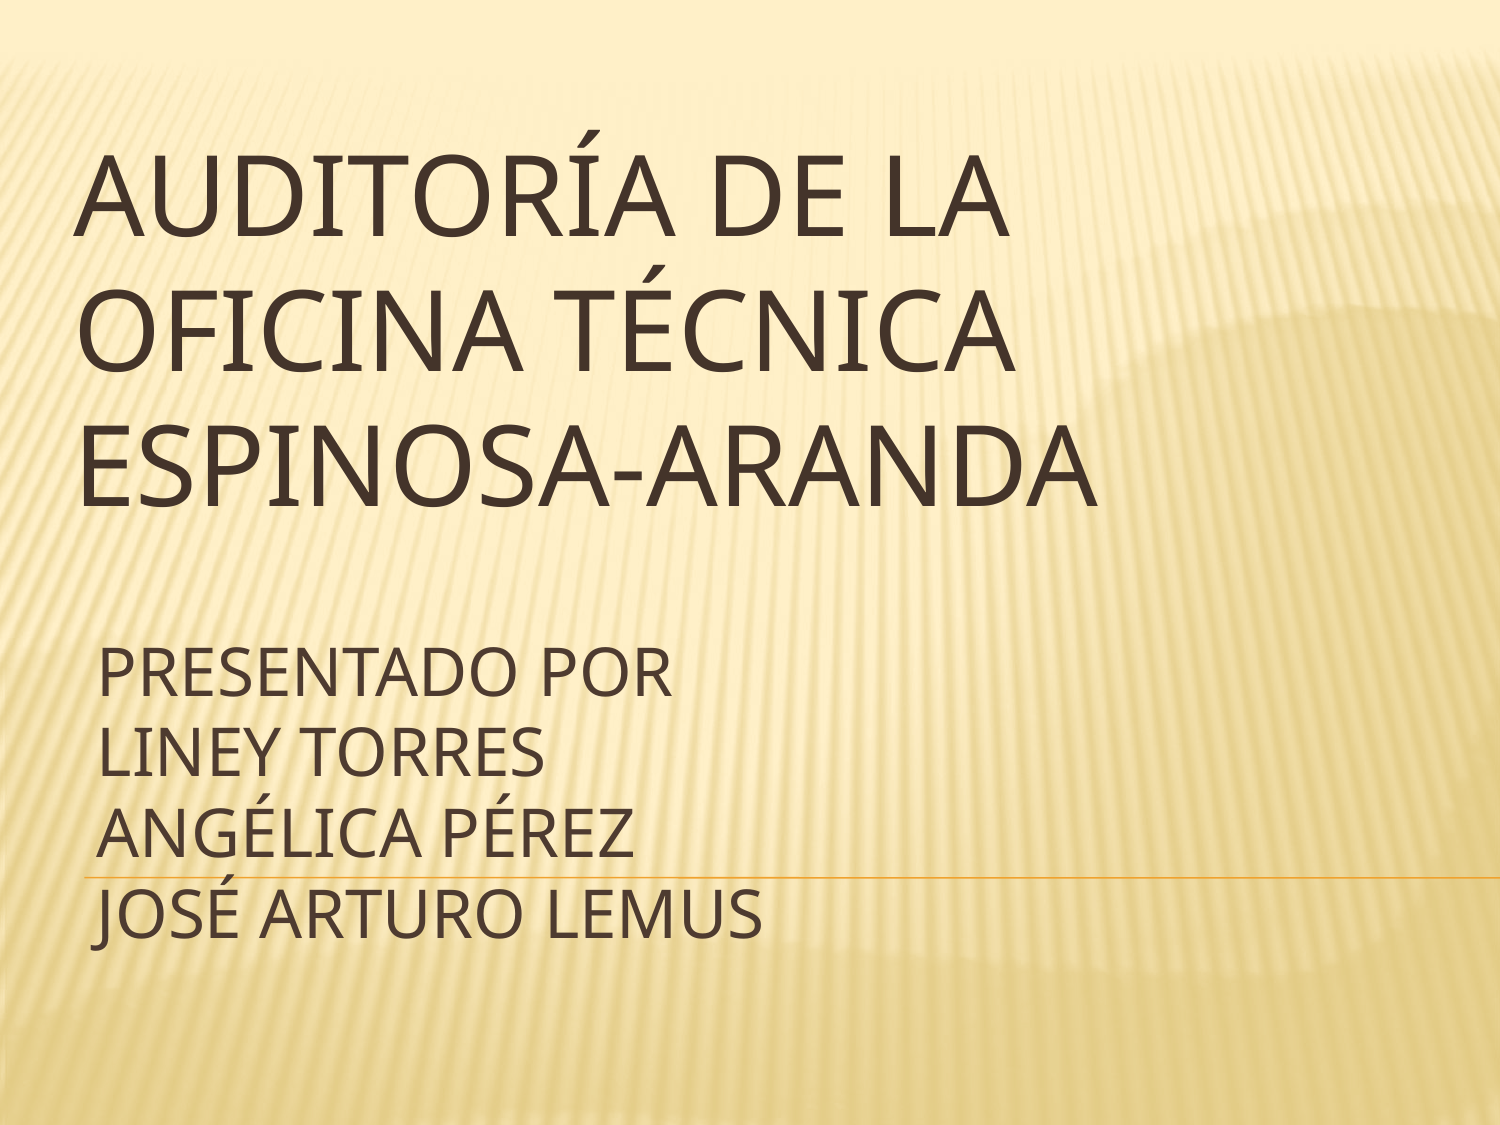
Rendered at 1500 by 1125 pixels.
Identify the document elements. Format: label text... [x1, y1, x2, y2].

subtitle AUDITORÍA DE LA OFICINA TÉCNICA ESPINOSA-ARANDA [58, 386, 1447, 537]
title Presentado por liney torres angélica Pérez José Arturo Lemus [82, 621, 1470, 1043]
